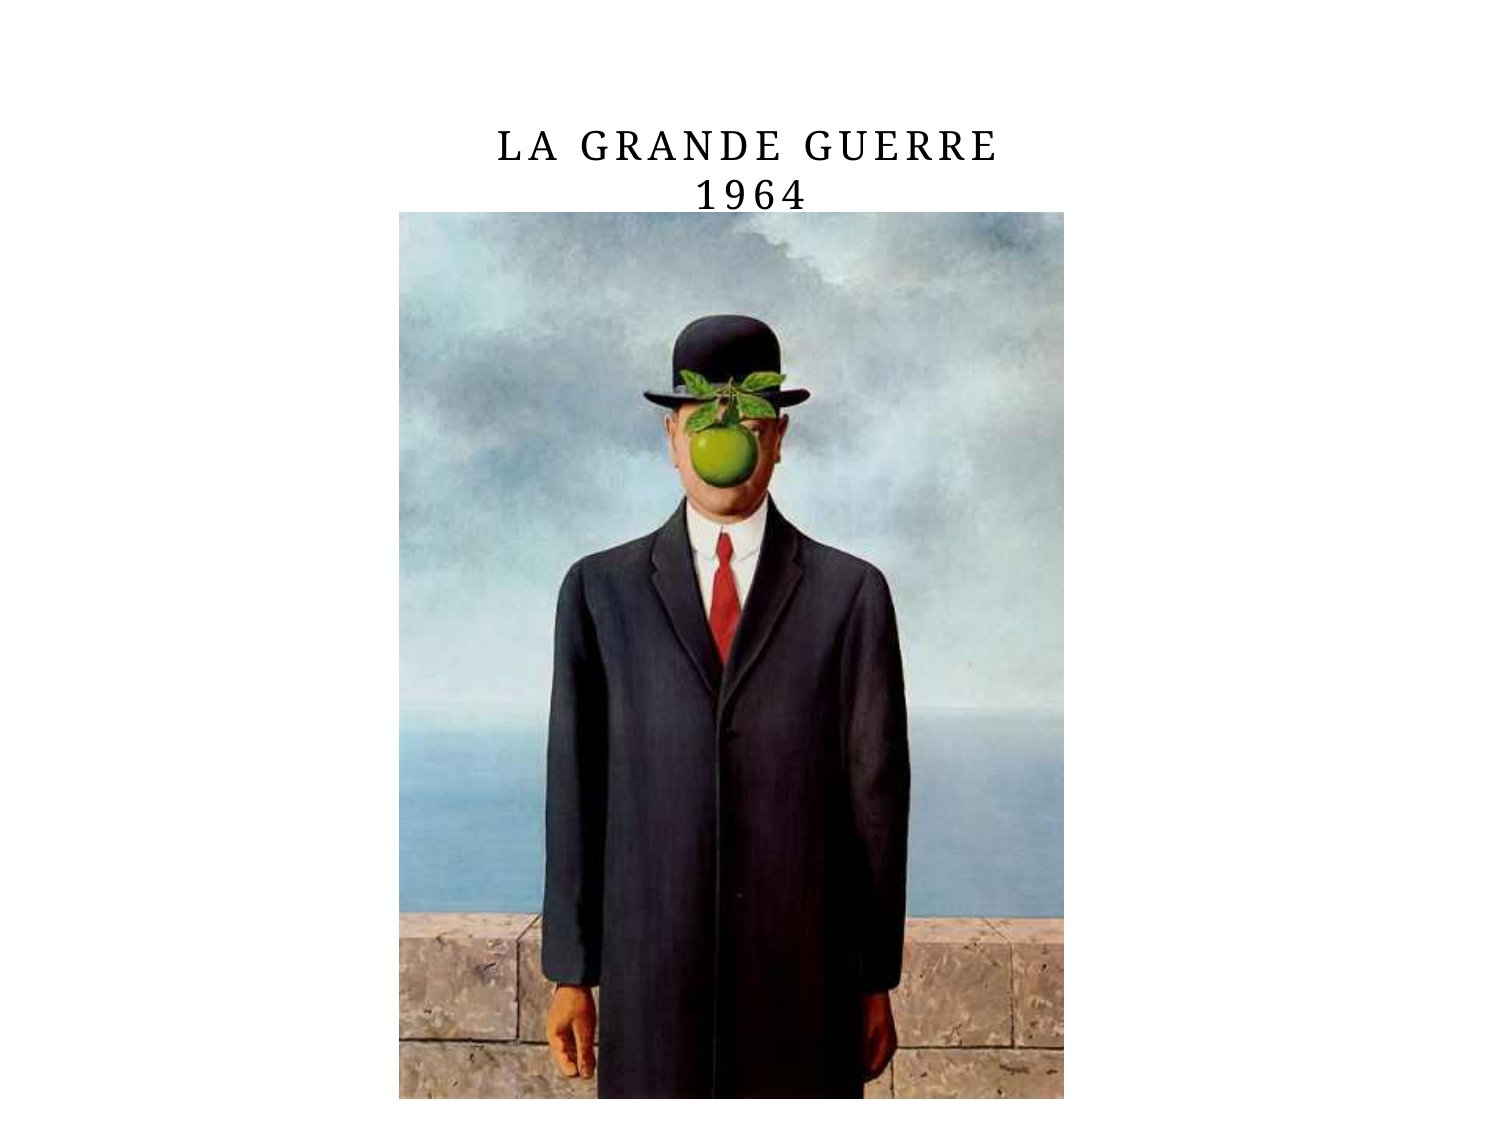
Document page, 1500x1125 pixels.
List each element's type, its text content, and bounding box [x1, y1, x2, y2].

title La Grande Guerre 1964 [225, 112, 1275, 225]
picture [399, 212, 1065, 1099]
